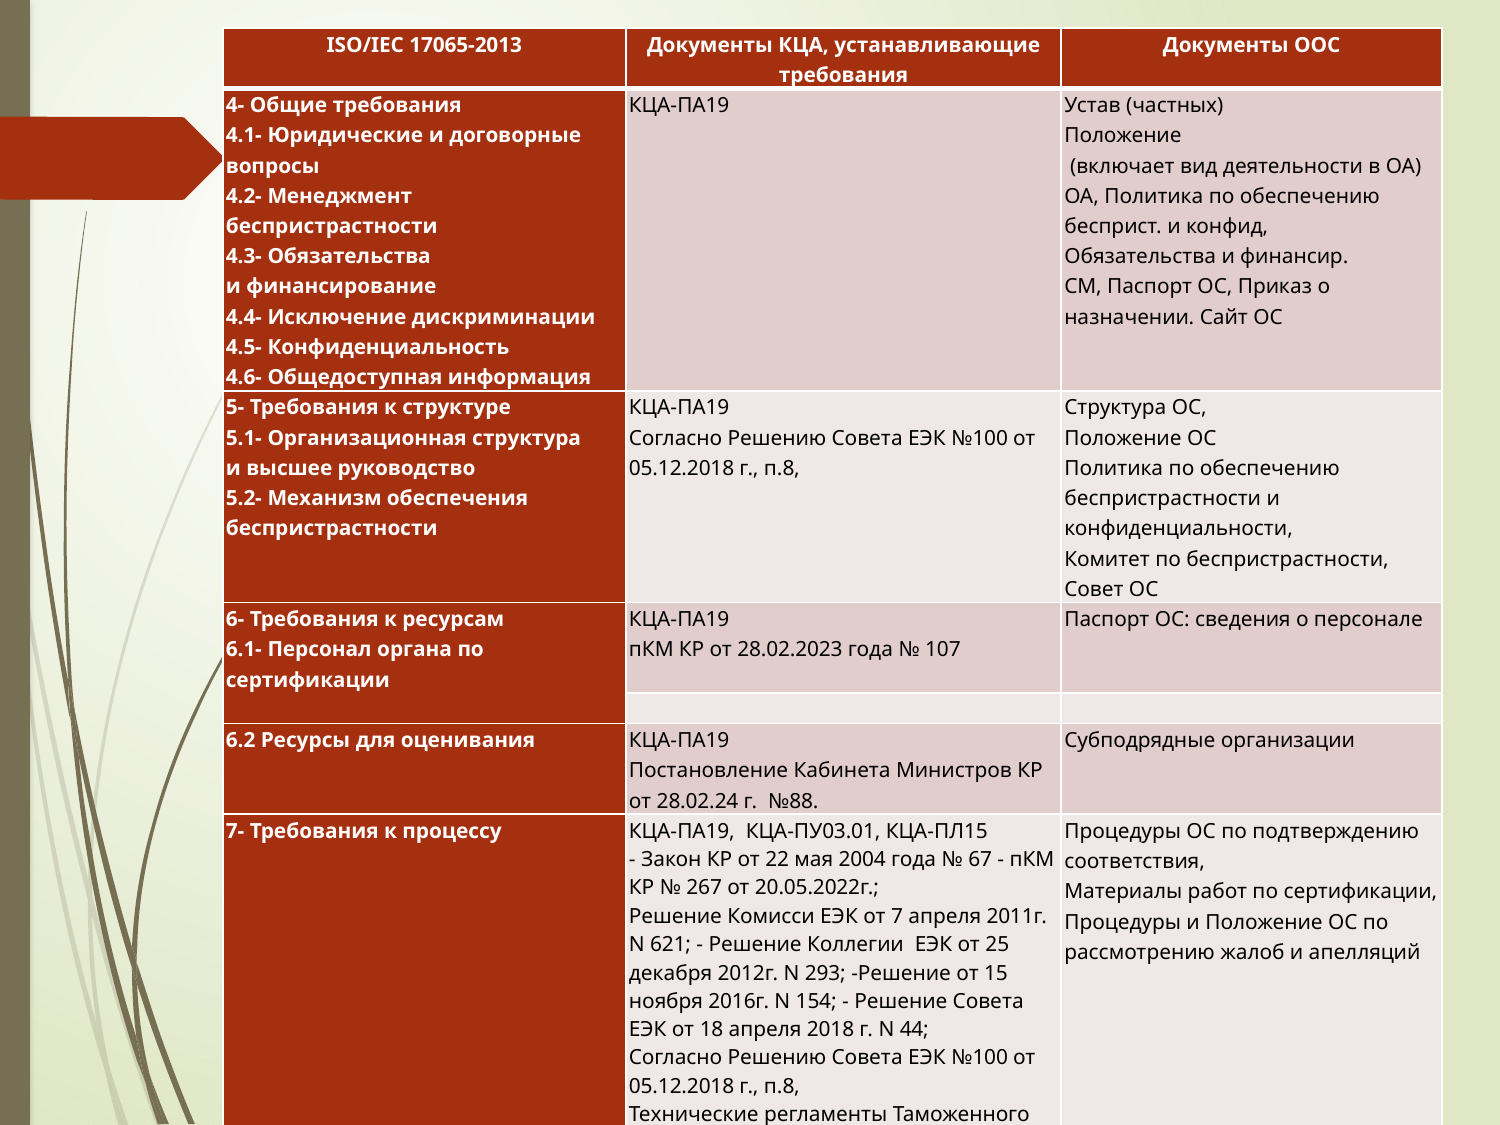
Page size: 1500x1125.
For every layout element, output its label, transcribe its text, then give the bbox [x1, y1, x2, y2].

table_cell [1062, 694, 1441, 723]
table_cell КЦА-ПА19 Согласно Решению Совета ЕЭК №100 от 05.12.2018 г., п.8, [627, 392, 1060, 602]
table_cell КЦА-ПА19 [627, 91, 1060, 390]
table_header Документы ООС [1062, 29, 1441, 86]
table_cell КЦА-ПА19, КЦА-ПУ03.01, КЦА-ПЛ15 - Закон КР от 22 мая 2004 года № 67 - пКМ КР № 267 от 20.05.2022г.; Решение Комисси ЕЭК от 7 апреля 2011г. N 621; - Решение Коллегии ЕЭК от 25 декабря 2012г. N 293; -Решение от 15 ноября 2016г. N 154; - Решение Совета ЕЭК от 18 апреля 2018 г. N 44; Согласно Решению Совета ЕЭК №100 от 05.12.2018 г., п.8, Технические регламенты Таможенного союза [627, 1067, 1060, 1125]
footer 1/20.01.2025 [318, 1006, 1257, 1067]
table_cell Устав (частных) Положение (включает вид деятельности в ОА) ОА, Политика по обеспечению бесприст. и конфид, Обязательства и финансир. СМ, Паспорт ОС, Приказ о назначении. Сайт ОС [1062, 91, 1441, 390]
table_header Документы КЦА, устанавливающие требования [627, 29, 1060, 86]
table_cell 6- Требования к ресурсам 6.1- Персонал органа по сертификации [224, 603, 625, 723]
table_cell 4- Общие требования 4.1- Юридические и договорные вопросы 4.2- Менеджмент беспристрастности 4.3- Обязательства и финансирование 4.4- Исключение дискриминации 4.5- Конфиденциальность 4.6- Общедоступная информация [224, 91, 625, 390]
table_cell Процедуры ОС по подтверждению соответствия, Материалы работ по сертификации, Процедуры и Положение ОС по рассмотрению жалоб и апелляций [1062, 815, 1441, 1125]
table_cell [627, 694, 1060, 723]
table_cell КЦА-ПА19, КЦА-ПУ03.01, КЦА-ПЛ15 - Закон КР от 22 мая 2004 года № 67 - пКМ КР № 267 от 20.05.2022г.; Решение Комисси ЕЭК от 7 апреля 2011г. N 621; - Решение Коллегии ЕЭК от 25 декабря 2012г. N 293; -Решение от 15 ноября 2016г. N 154; - Решение Совета ЕЭК от 18 апреля 2018 г. N 44; Согласно Решению Совета ЕЭК №100 от 05.12.2018 г., п.8, Технические регламенты Таможенного союза [627, 815, 1060, 1006]
table_cell Паспорт ОС: сведения о персонале [1062, 603, 1441, 692]
table_cell 6.2 Ресурсы для оценивания [224, 724, 625, 813]
table_cell Структура ОС, Положение ОС Политика по обеспечению беспристрастности и конфиденциальности, Комитет по беспристрастности, Совет ОС [1062, 392, 1441, 602]
table_cell КЦА-ПА19 Постановление Кабинета Министров КР от 28.02.24 г. №88. [627, 724, 1060, 813]
table_cell КЦА-ПА19 пКМ КР от 28.02.2023 года № 107 [627, 603, 1060, 692]
table_cell 5- Требования к структуре 5.1- Организационная структура и высшее руководство 5.2- Механизм обеспечения беспристрастности [224, 392, 625, 602]
table_header ISO/IEC 17065-2013 [224, 29, 625, 86]
table_cell 7- Требования к процессу [224, 815, 625, 1125]
table_cell Субподрядные организации [1062, 724, 1441, 813]
